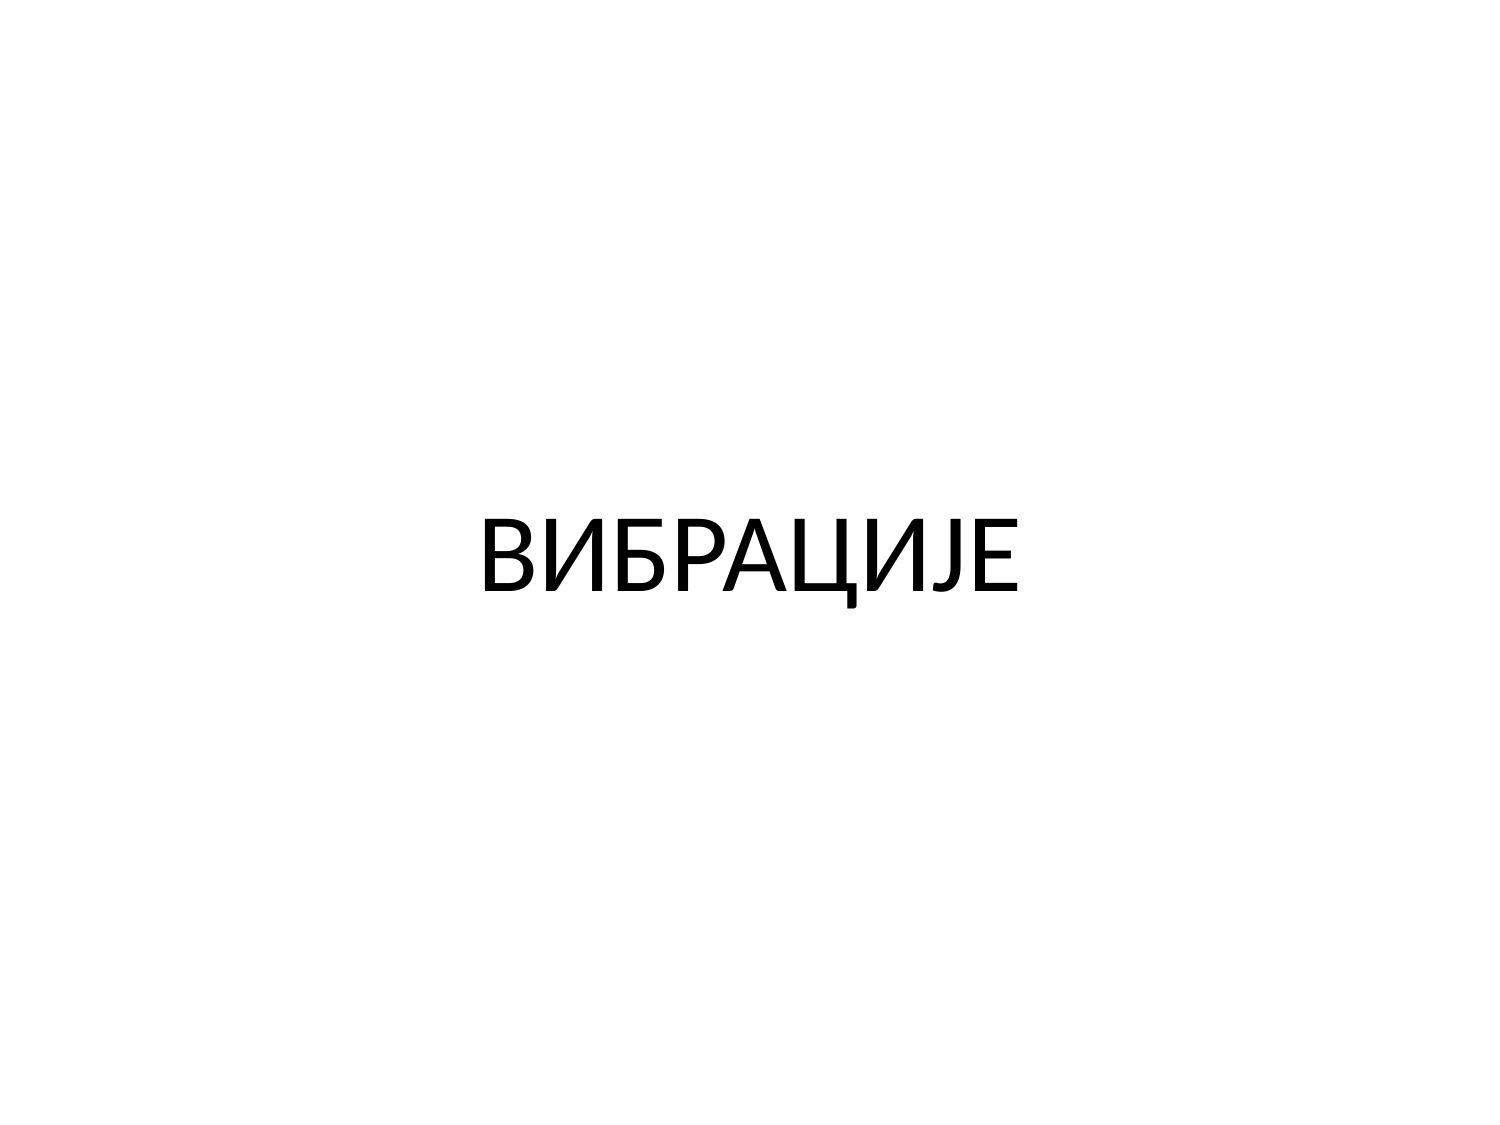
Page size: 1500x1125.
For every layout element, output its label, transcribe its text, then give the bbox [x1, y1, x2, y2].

title ВИБРАЦИЈЕ [75, 45, 1425, 1047]
